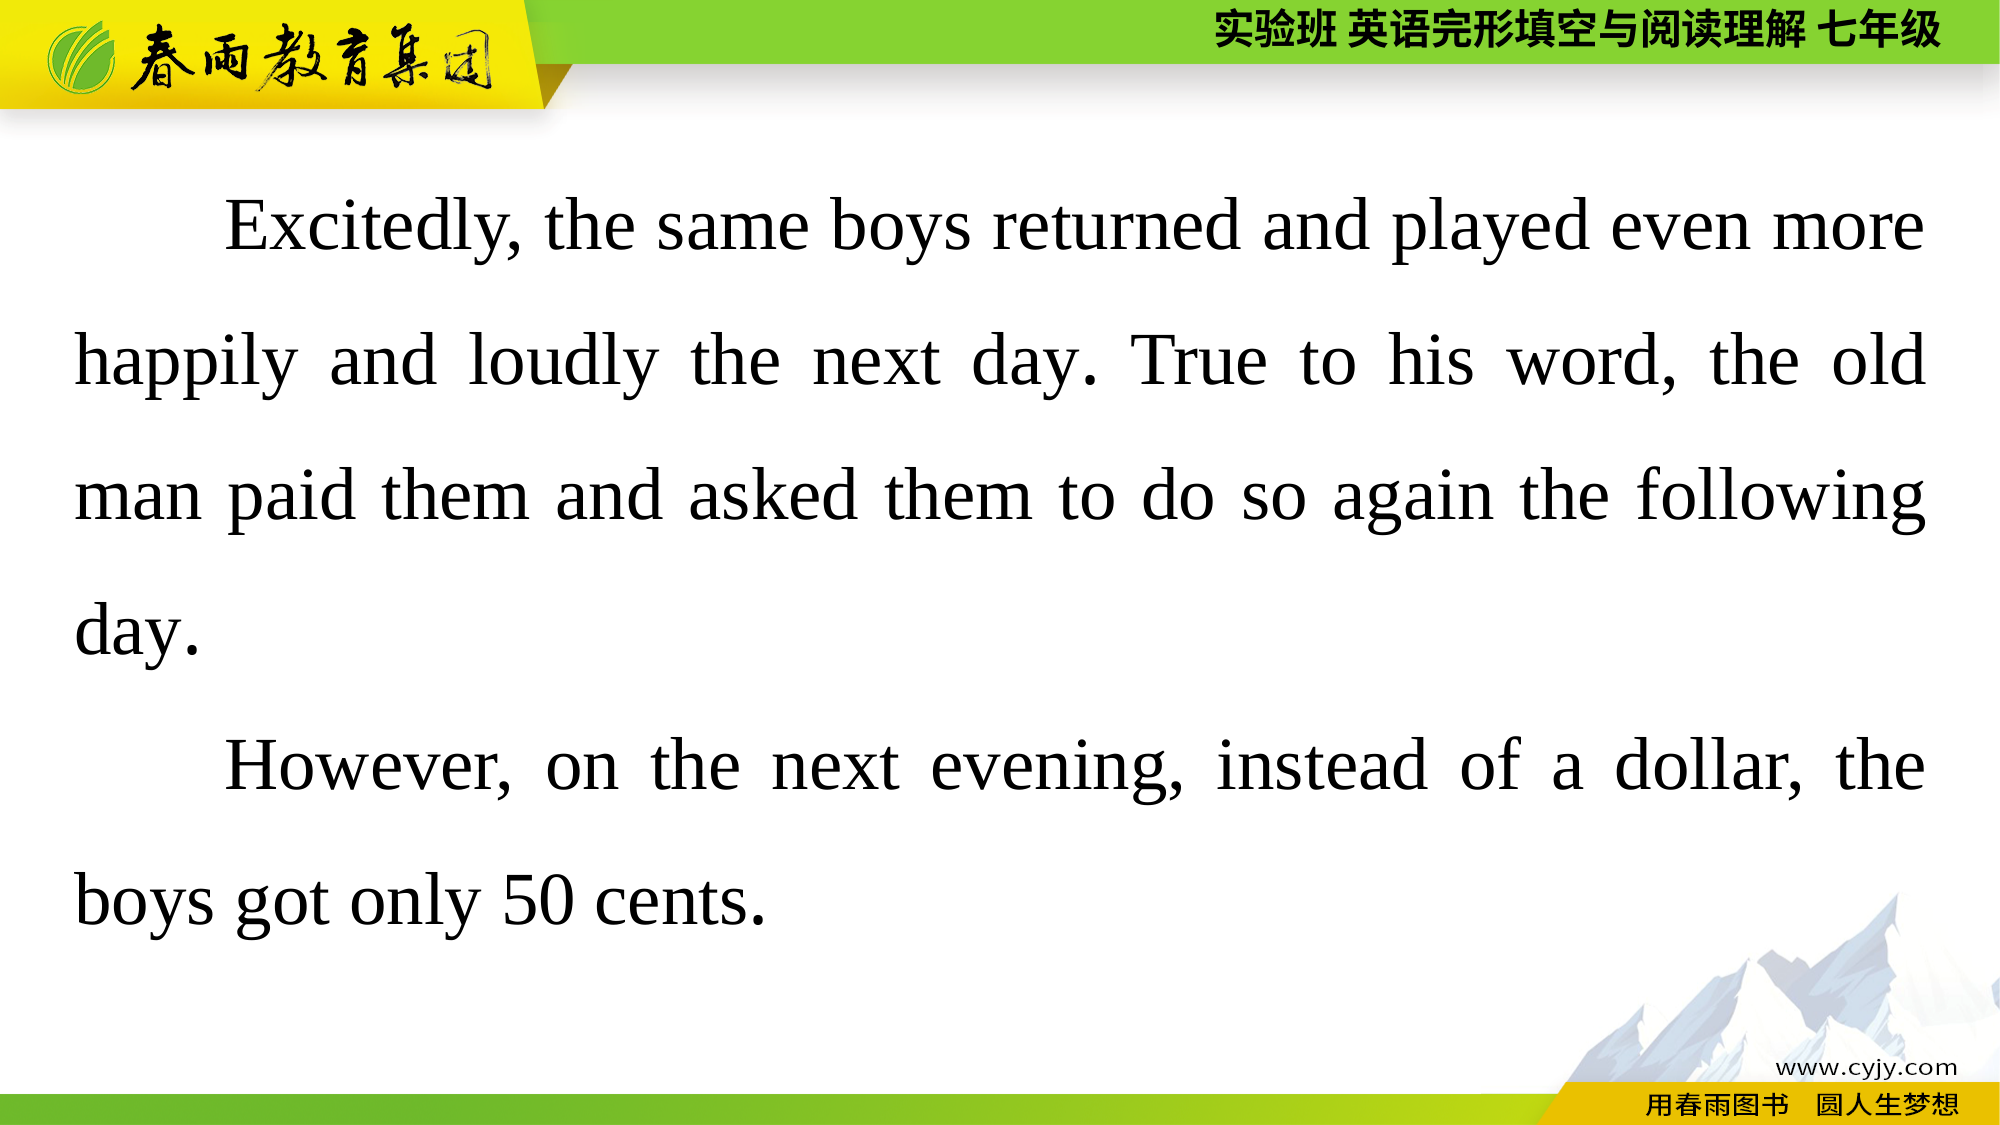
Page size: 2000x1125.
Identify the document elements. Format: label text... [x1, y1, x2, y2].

picture [0, 0, 2000, 1125]
list Excitedly, the same boys returned and played even more happily and loudly the next day. True to his word, the old man paid them and asked them to do so again the following day. However, on the next evening, instead of a dollar, the boys got only 50 cents. [59, 122, 1944, 956]
